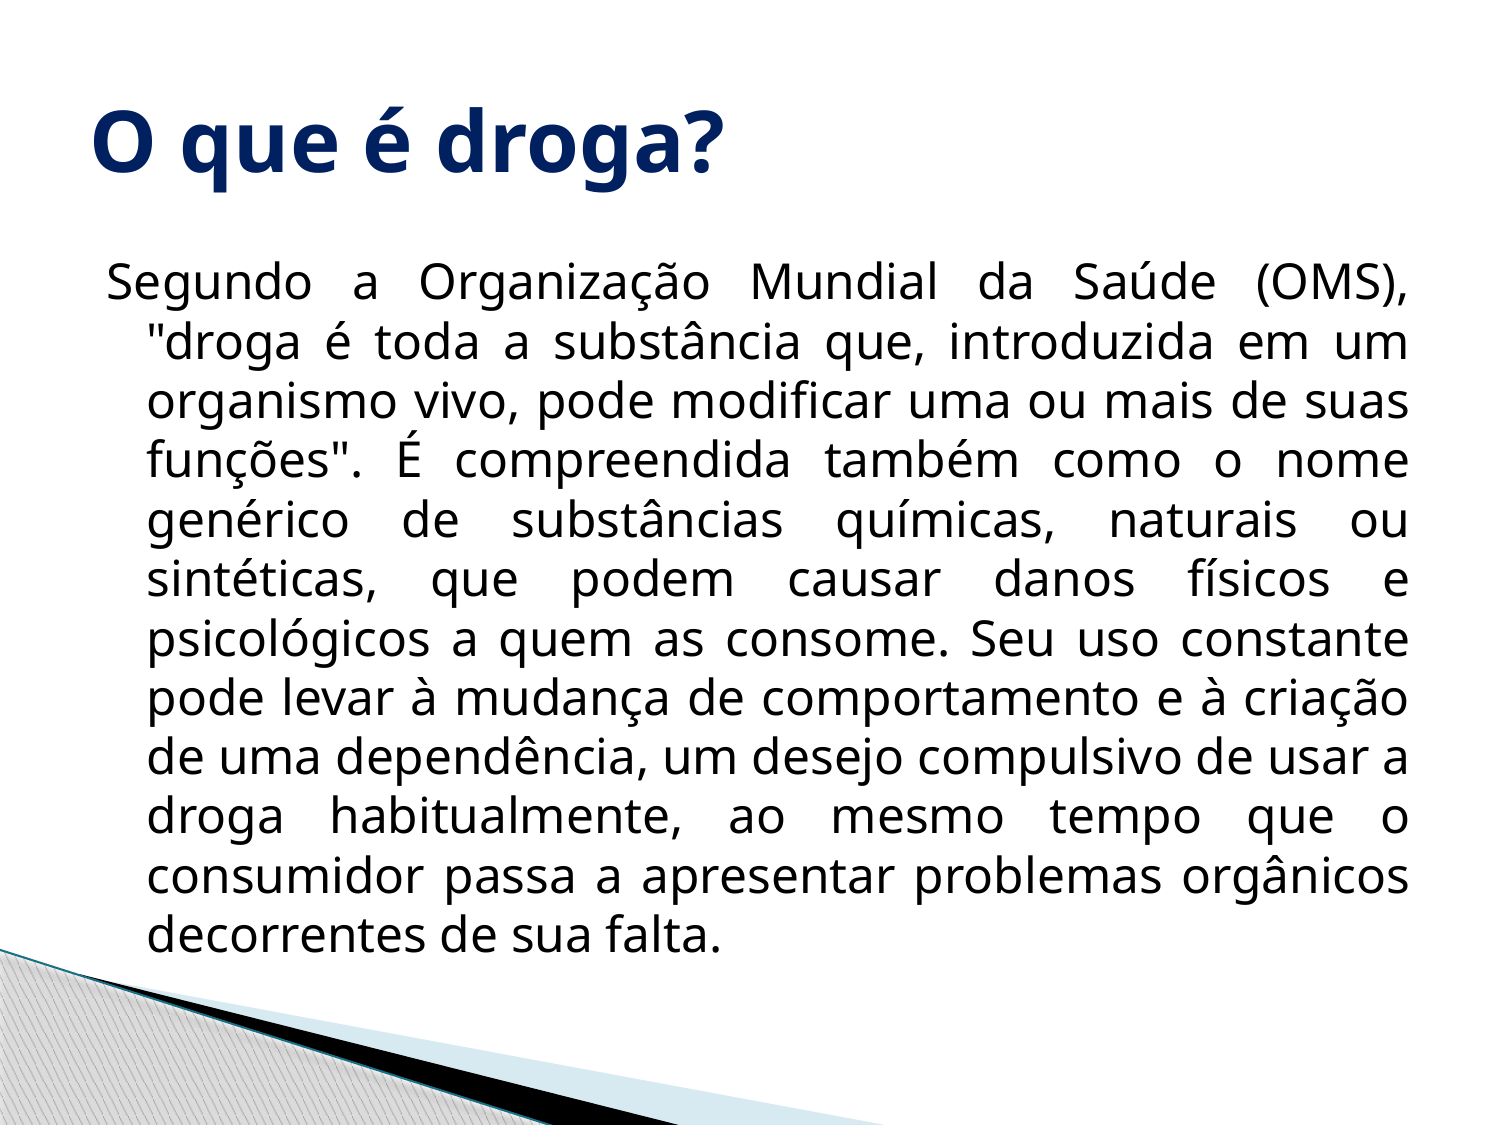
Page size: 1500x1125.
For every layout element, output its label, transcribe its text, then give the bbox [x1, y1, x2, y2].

title O que é droga? [75, 45, 1425, 233]
list Segundo a Organização Mundial da Saúde (OMS), "droga é toda a substância que, introduzida em um organismo vivo, pode modificar uma ou mais de suas funções". É compreendida também como o nome genérico de substâncias químicas, naturais ou sintéticas, que podem causar danos físicos e psicológicos a quem as consome. Seu uso constante pode levar à mudança de comportamento e à criação de uma dependência, um desejo compulsivo de usar a droga habitualmente, ao mesmo tempo que o consumidor passa a apresentar problemas orgânicos decorrentes de sua falta. [75, 243, 1425, 986]
